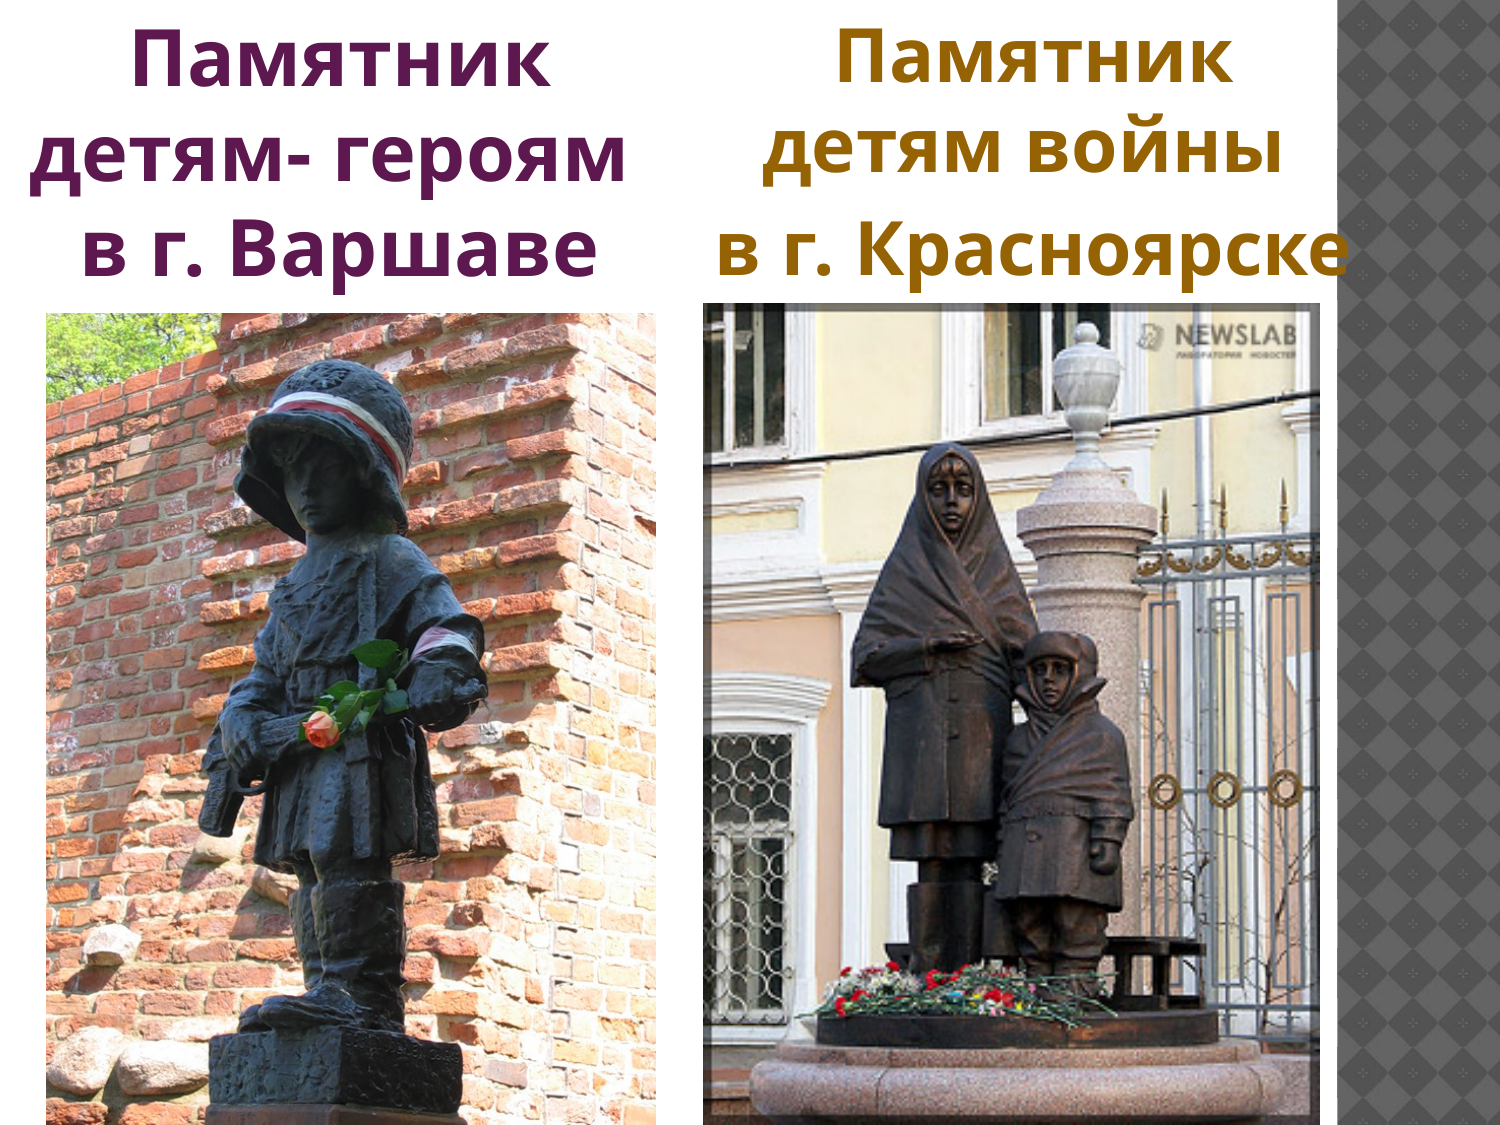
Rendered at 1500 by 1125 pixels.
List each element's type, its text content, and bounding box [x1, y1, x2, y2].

list Памятник детям войны в г. Красноярске [691, 0, 1376, 270]
picture [46, 313, 656, 1125]
title Памятник детям- героям в г. Варшаве [0, 0, 680, 244]
picture [1337, 0, 1500, 1125]
picture [702, 303, 1321, 1125]
